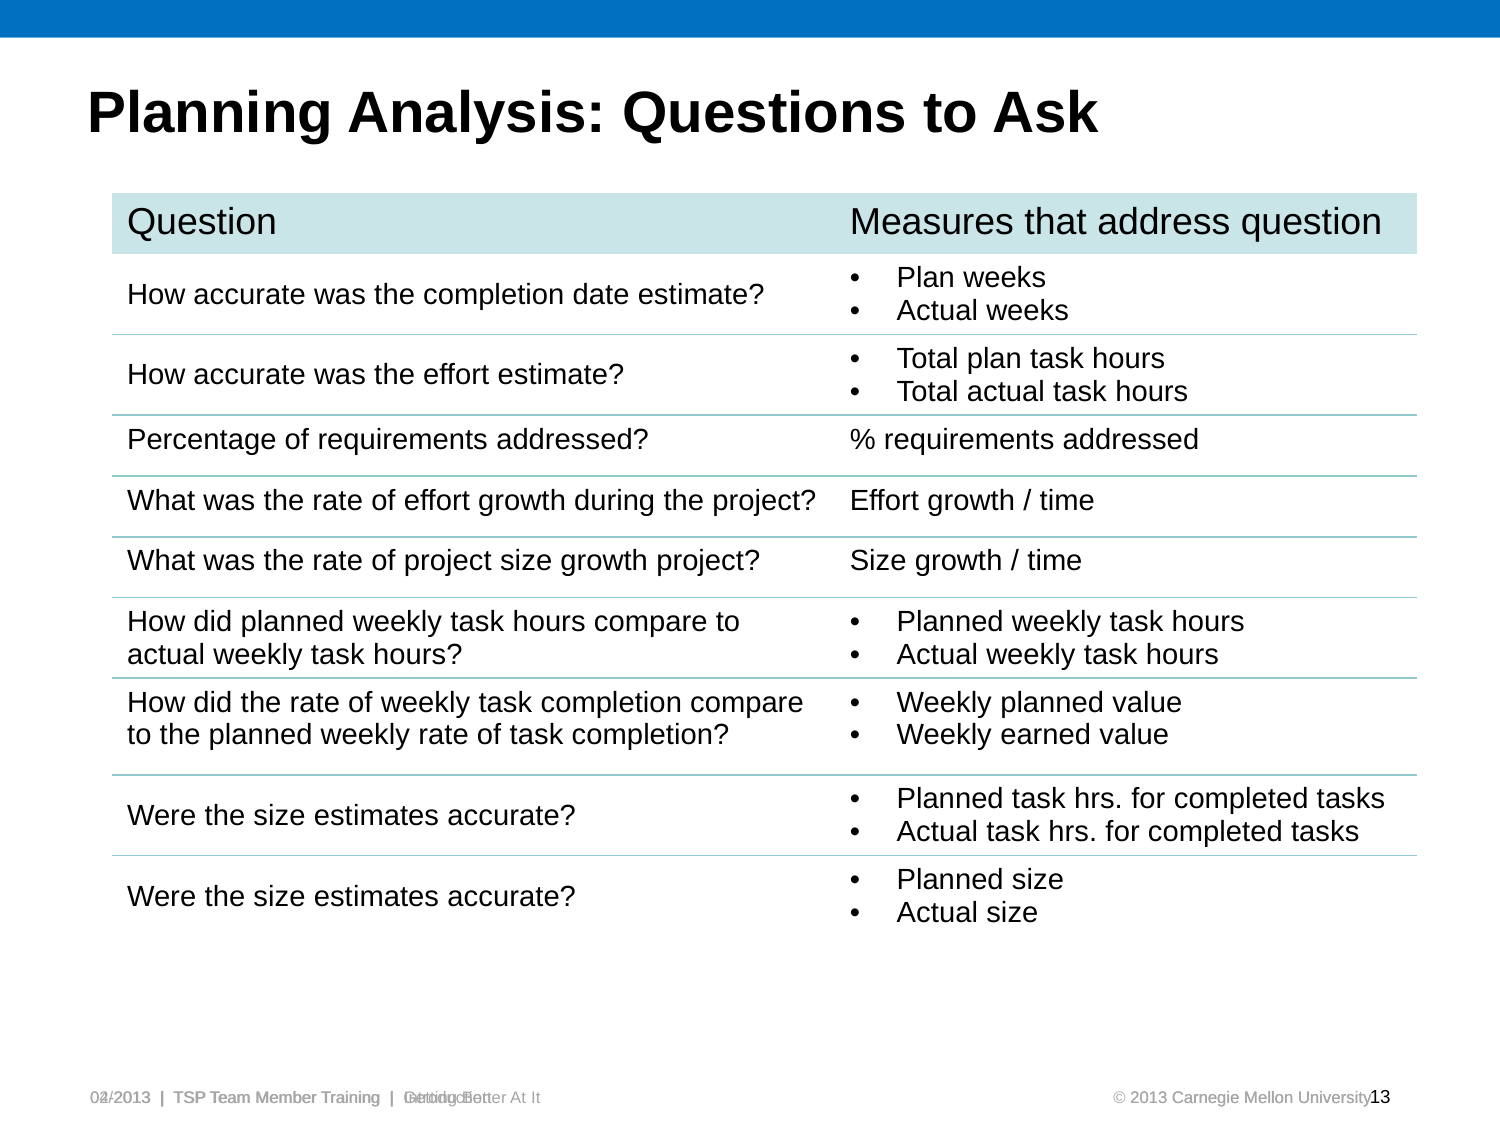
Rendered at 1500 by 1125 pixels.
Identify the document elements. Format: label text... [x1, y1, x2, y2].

table_cell Planned task hrs. for completed tasks Actual task hrs. for completed tasks [835, 776, 1417, 855]
table_header Measures that address question [835, 193, 1417, 254]
table_cell Percentage of requirements addressed? [112, 416, 835, 475]
table_header Question [112, 193, 835, 254]
table_cell Weekly planned value Weekly earned value [835, 679, 1417, 774]
table_cell % requirements addressed [835, 416, 1417, 475]
table_cell Planned weekly task hours Actual weekly task hours [835, 598, 1417, 677]
table_cell What was the rate of effort growth during the project? [112, 477, 835, 536]
table_cell Were the size estimates accurate? [112, 776, 835, 855]
table_cell What was the rate of project size growth project? [112, 538, 835, 597]
table_cell Planned size Actual size [835, 856, 1417, 936]
table_cell How did the rate of weekly task completion compare to the planned weekly rate of task completion? [112, 679, 835, 774]
table_cell Were the size estimates accurate? [112, 856, 835, 936]
table_cell How accurate was the effort estimate? [112, 335, 835, 414]
title Planning Analysis: Questions to Ask [87, 87, 1439, 226]
table_cell How accurate was the completion date estimate? [112, 254, 835, 334]
table_cell Plan weeks Actual weeks [835, 254, 1417, 334]
table_cell Effort growth / time [835, 477, 1417, 536]
table_cell Size growth / time [835, 538, 1417, 597]
table_cell Total plan task hours Total actual task hours [835, 335, 1417, 414]
table_cell How did planned weekly task hours compare to actual weekly task hours? [112, 598, 835, 677]
